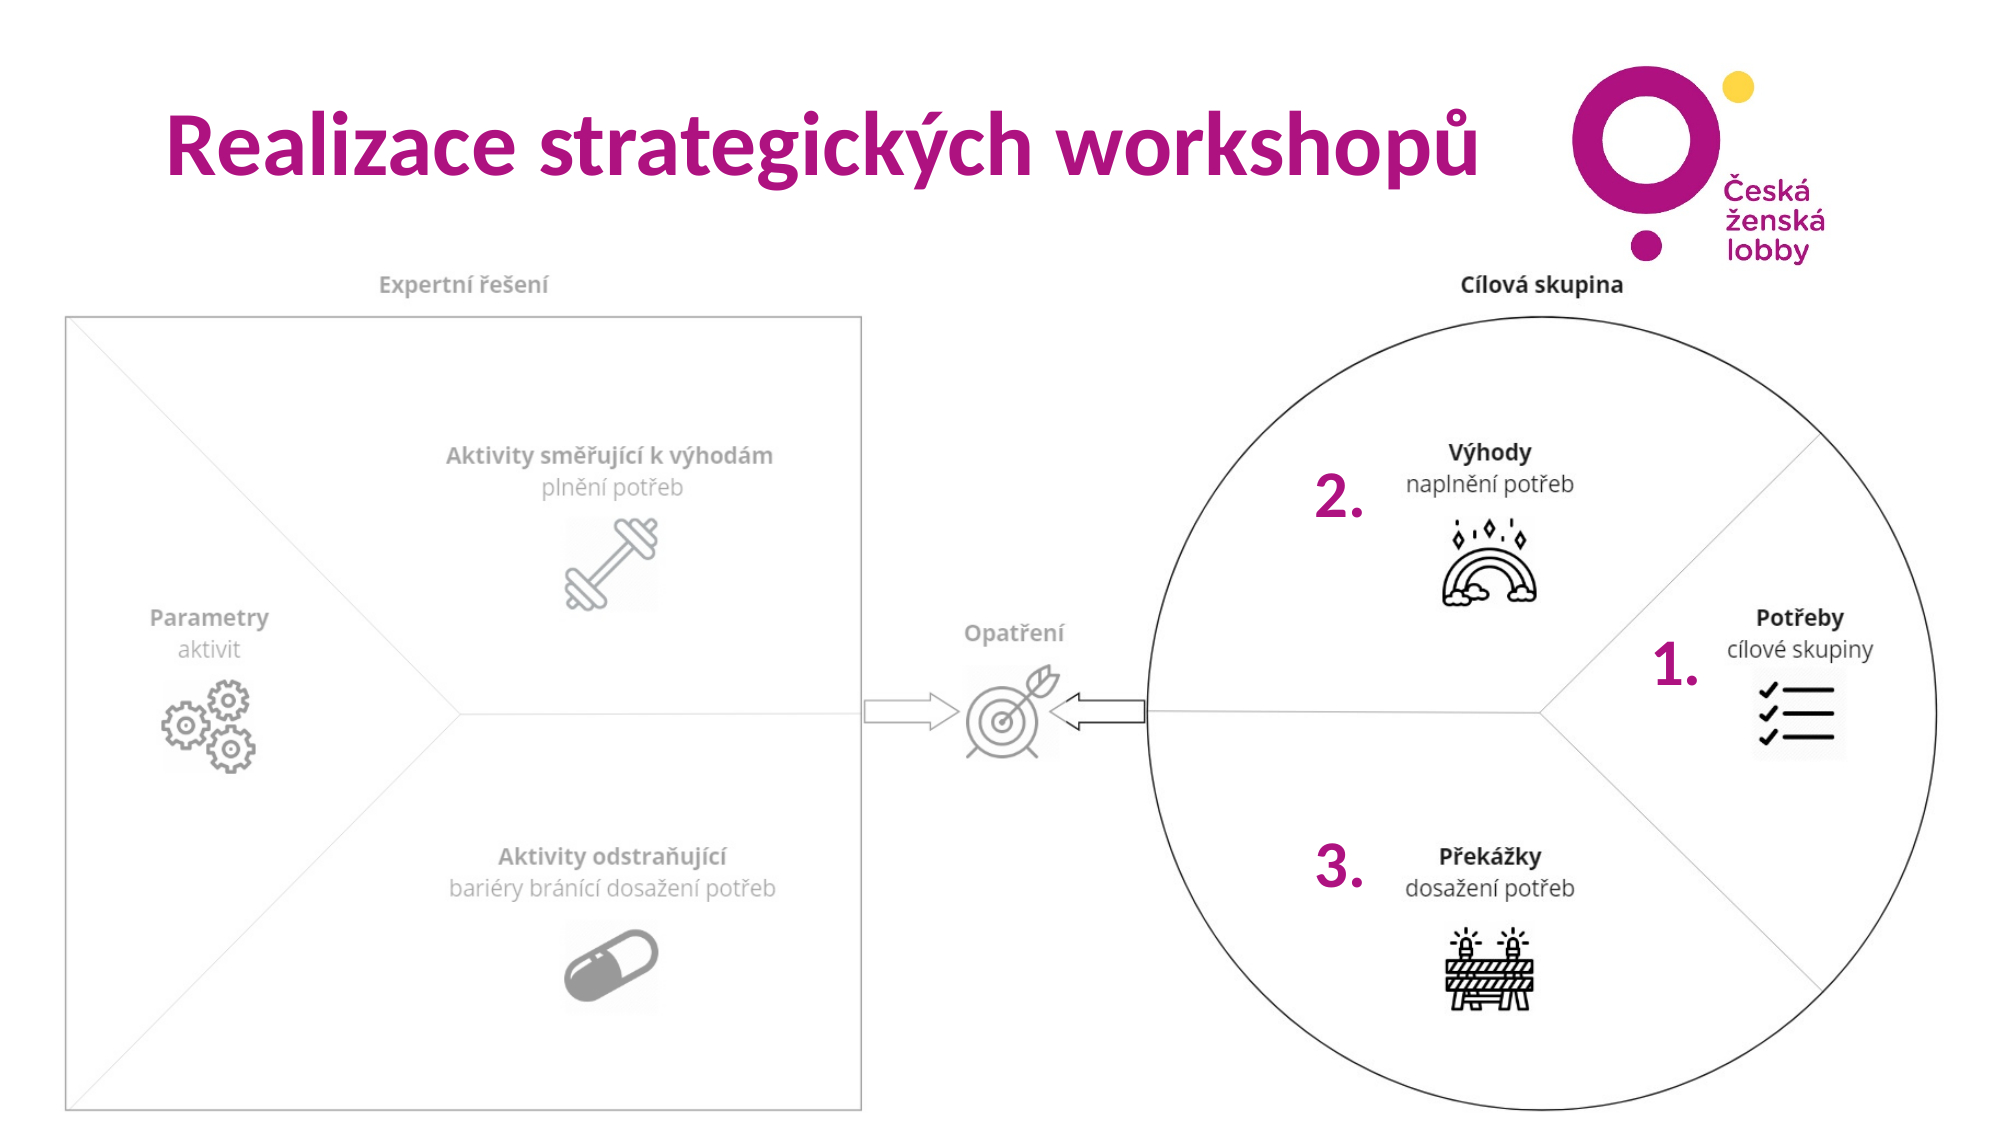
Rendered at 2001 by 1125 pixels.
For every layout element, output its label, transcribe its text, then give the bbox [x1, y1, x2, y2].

picture [52, 30, 1948, 1125]
title Realizace strategických workshopů [99, 45, 1550, 233]
